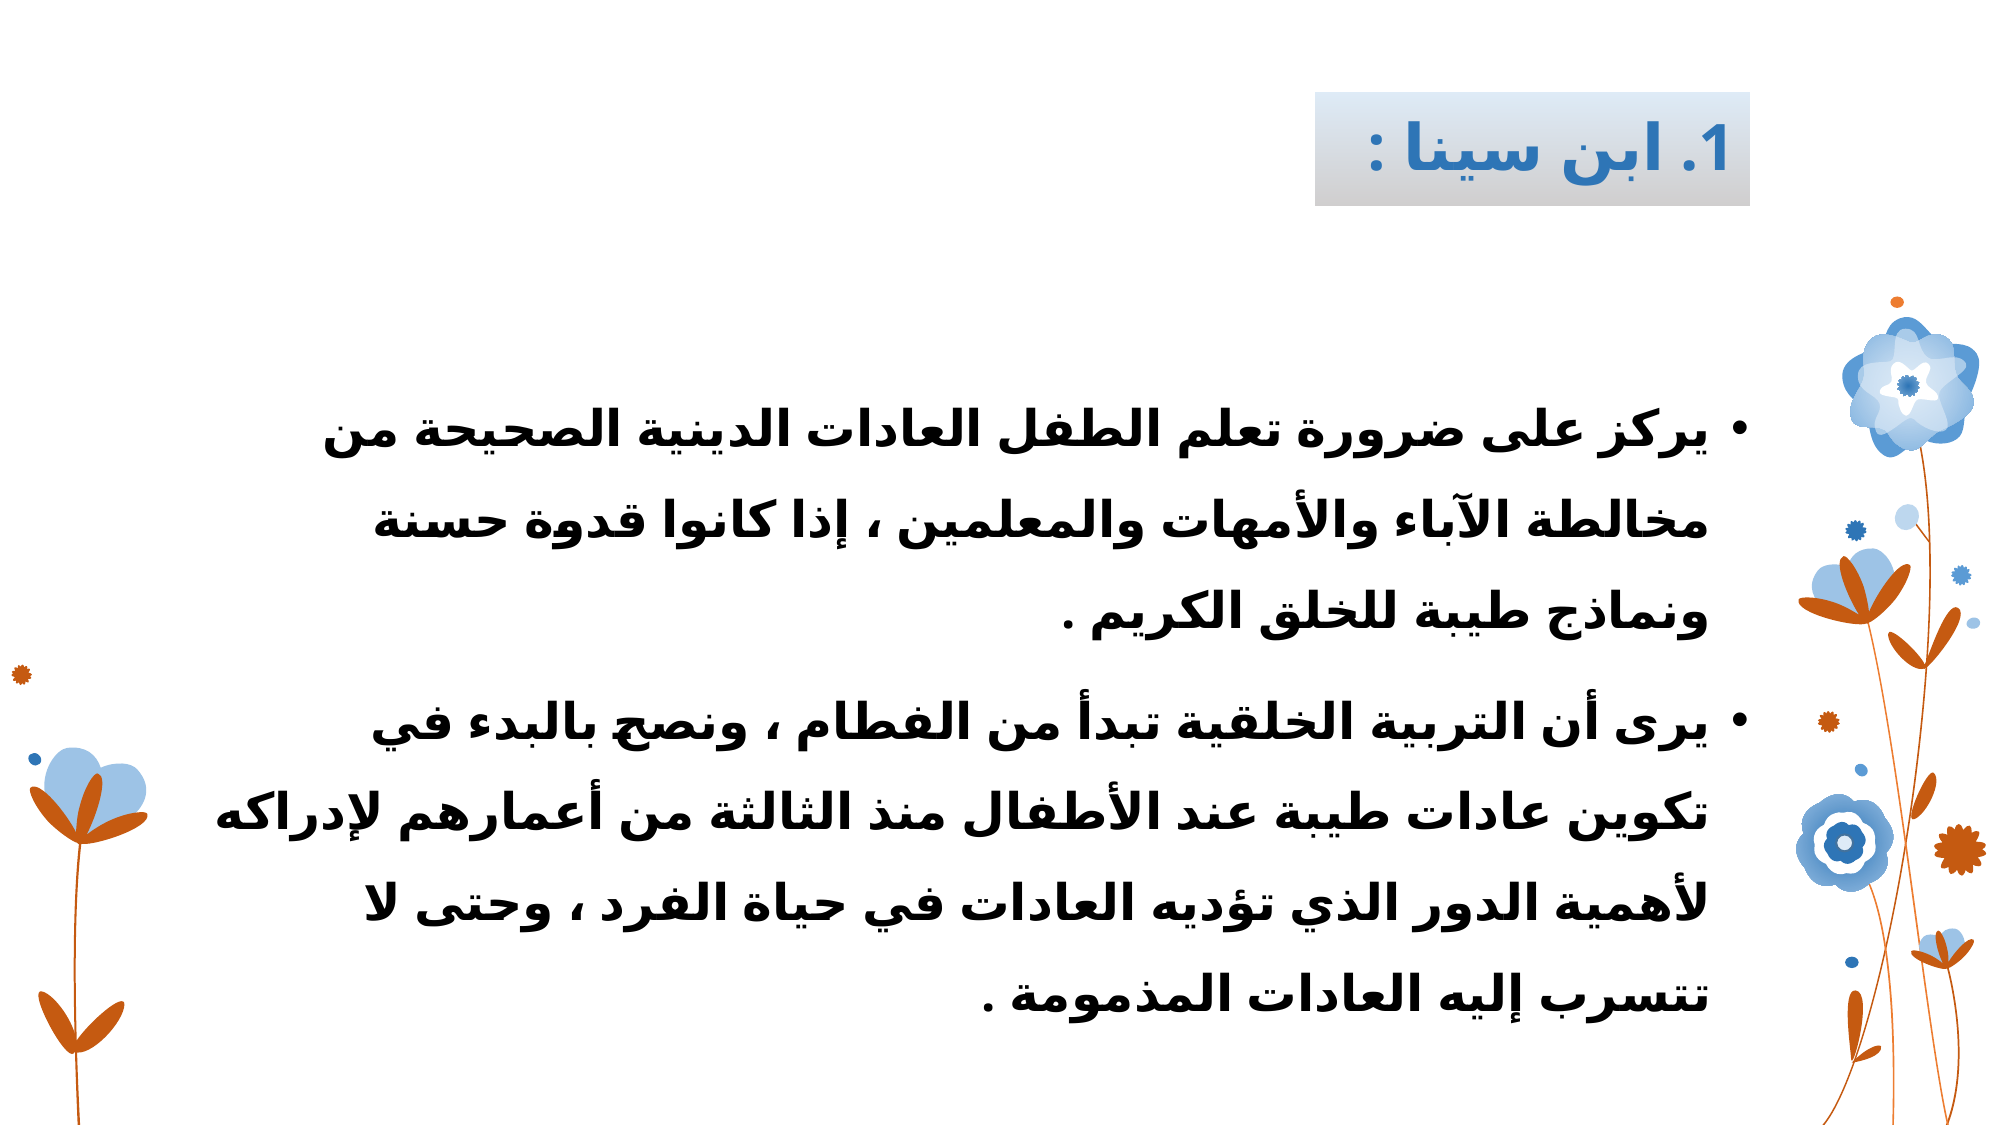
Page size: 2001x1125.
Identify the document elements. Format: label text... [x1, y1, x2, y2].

list يركز على ضرورة تعلم الطفل العادات الدينية الصحيحة من مخالطة الآباء والأمهات والمعلمين ، إذا كانوا قدوة حسنة ونماذج طيبة للخلق الكريم . يرى أن التربية الخلقية تبدأ من الفطام ، ونصح بالبدء في تكوين عادات طيبة عند الأطفال منذ الثالثة من أعمارهم لإدراكه لأهمية الدور الذي تؤديه العادات في حياة الفرد ، وحتى لا تتسرب إليه العادات المذمومة . [198, 358, 1764, 1034]
title 1. ابن سينا : [1315, 92, 1750, 206]
